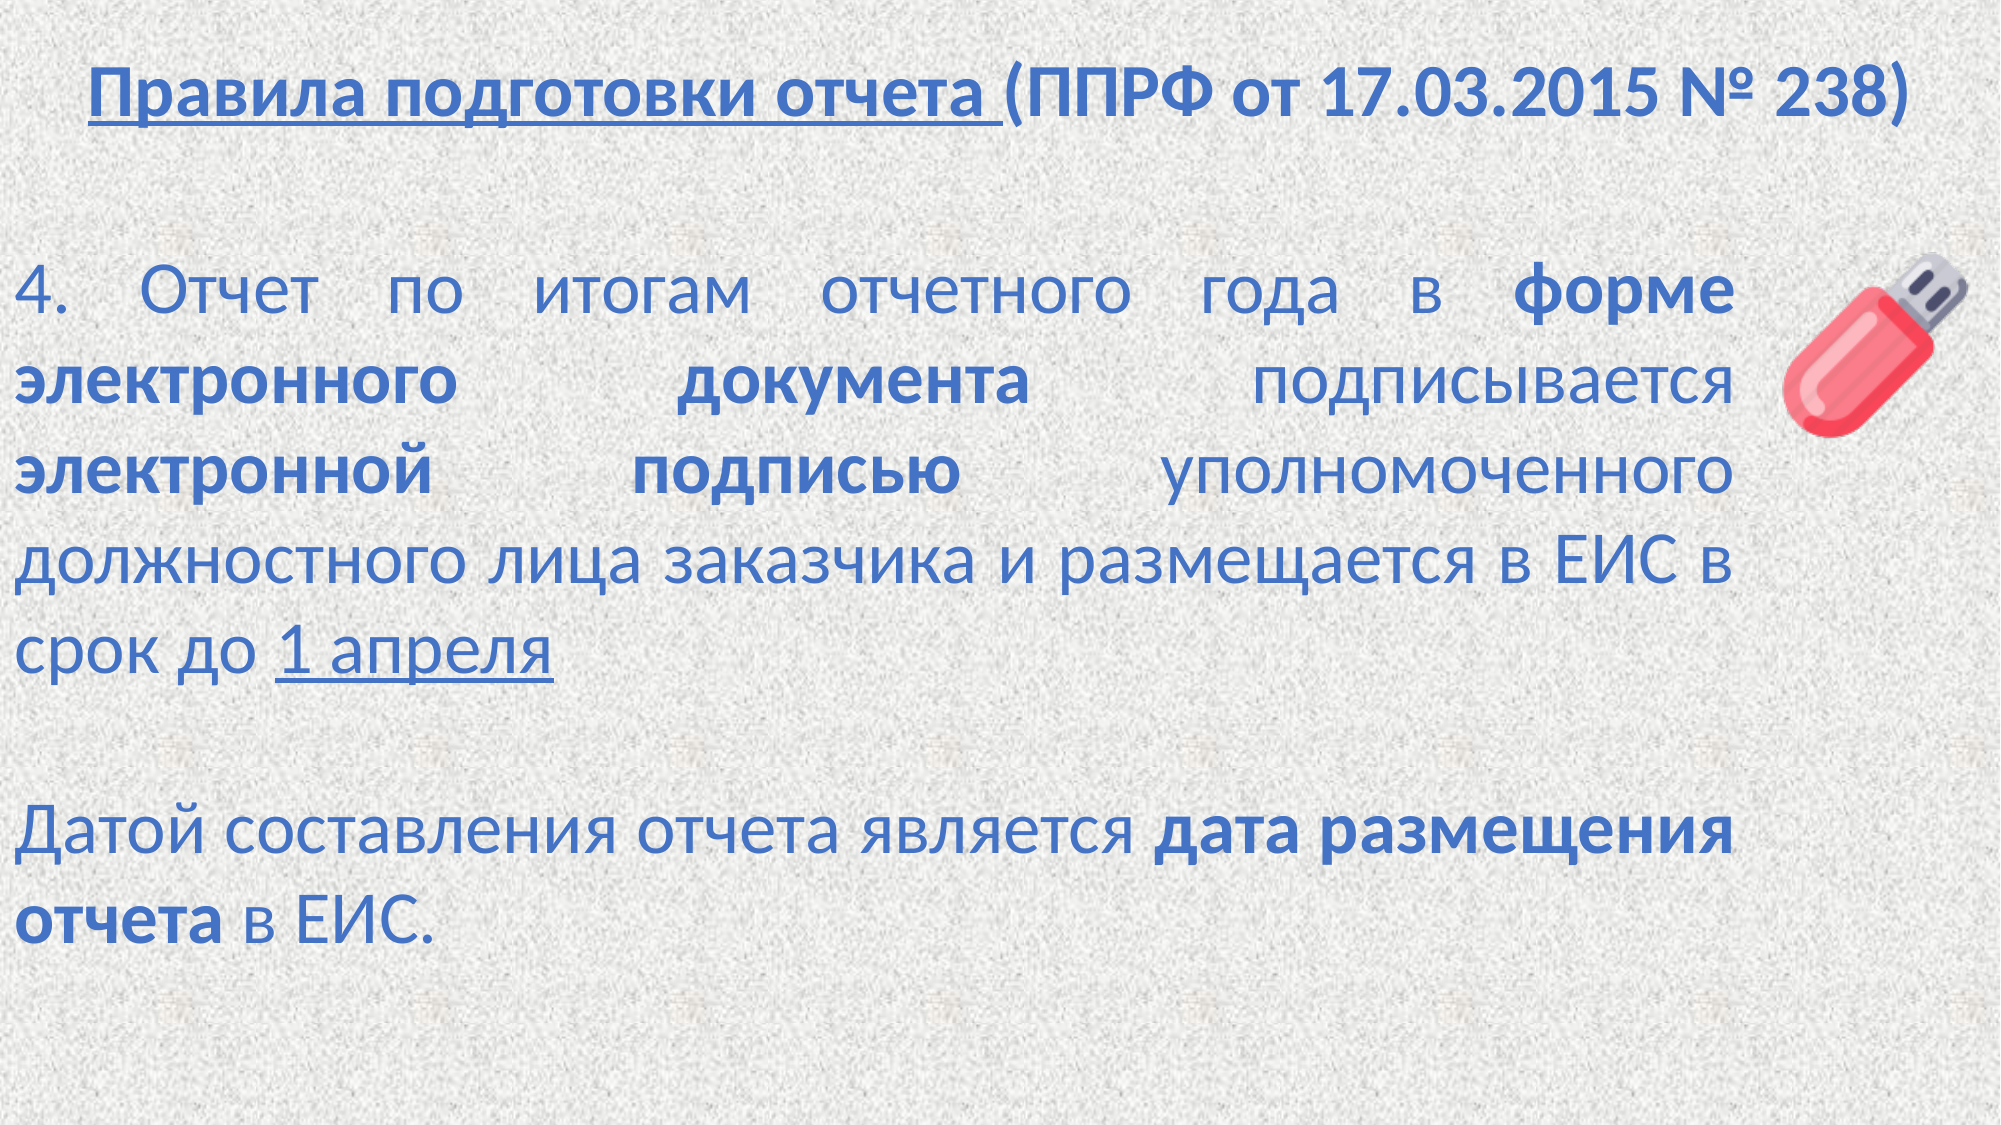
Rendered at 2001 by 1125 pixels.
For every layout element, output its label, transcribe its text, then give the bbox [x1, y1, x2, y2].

text_box 4. Отчет по итогам отчетного года в форме электронного документа подписывается электронной подписью уполномоченного должностного лица заказчика и размещается в ЕИС в срок до 1 апреля Датой составления отчета является дата размещения отчета в ЕИС. [0, 218, 1752, 983]
picture [0, 0, 2001, 1125]
text_box Правила подготовки отчета (ППРФ от 17.03.2015 № 238) [0, 0, 2000, 218]
